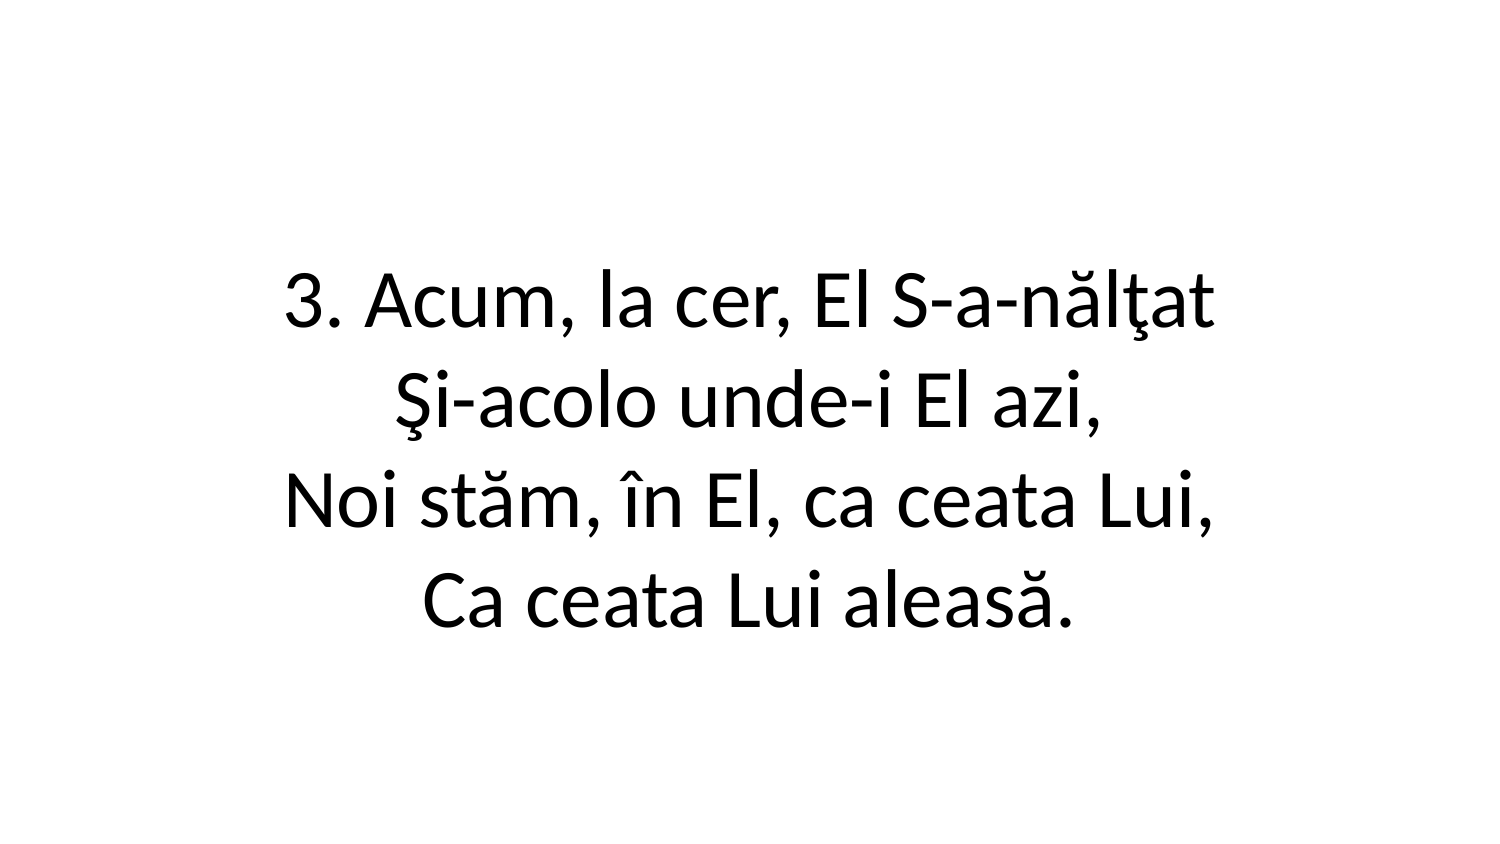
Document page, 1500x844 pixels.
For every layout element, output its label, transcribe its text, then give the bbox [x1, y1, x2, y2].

text_box 3. Acum, la cer, El S-a-nălţat Şi-acolo unde-i El azi, Noi stăm, în El, ca ceata Lui, Ca ceata Lui aleasă. [267, 192, 1233, 652]
